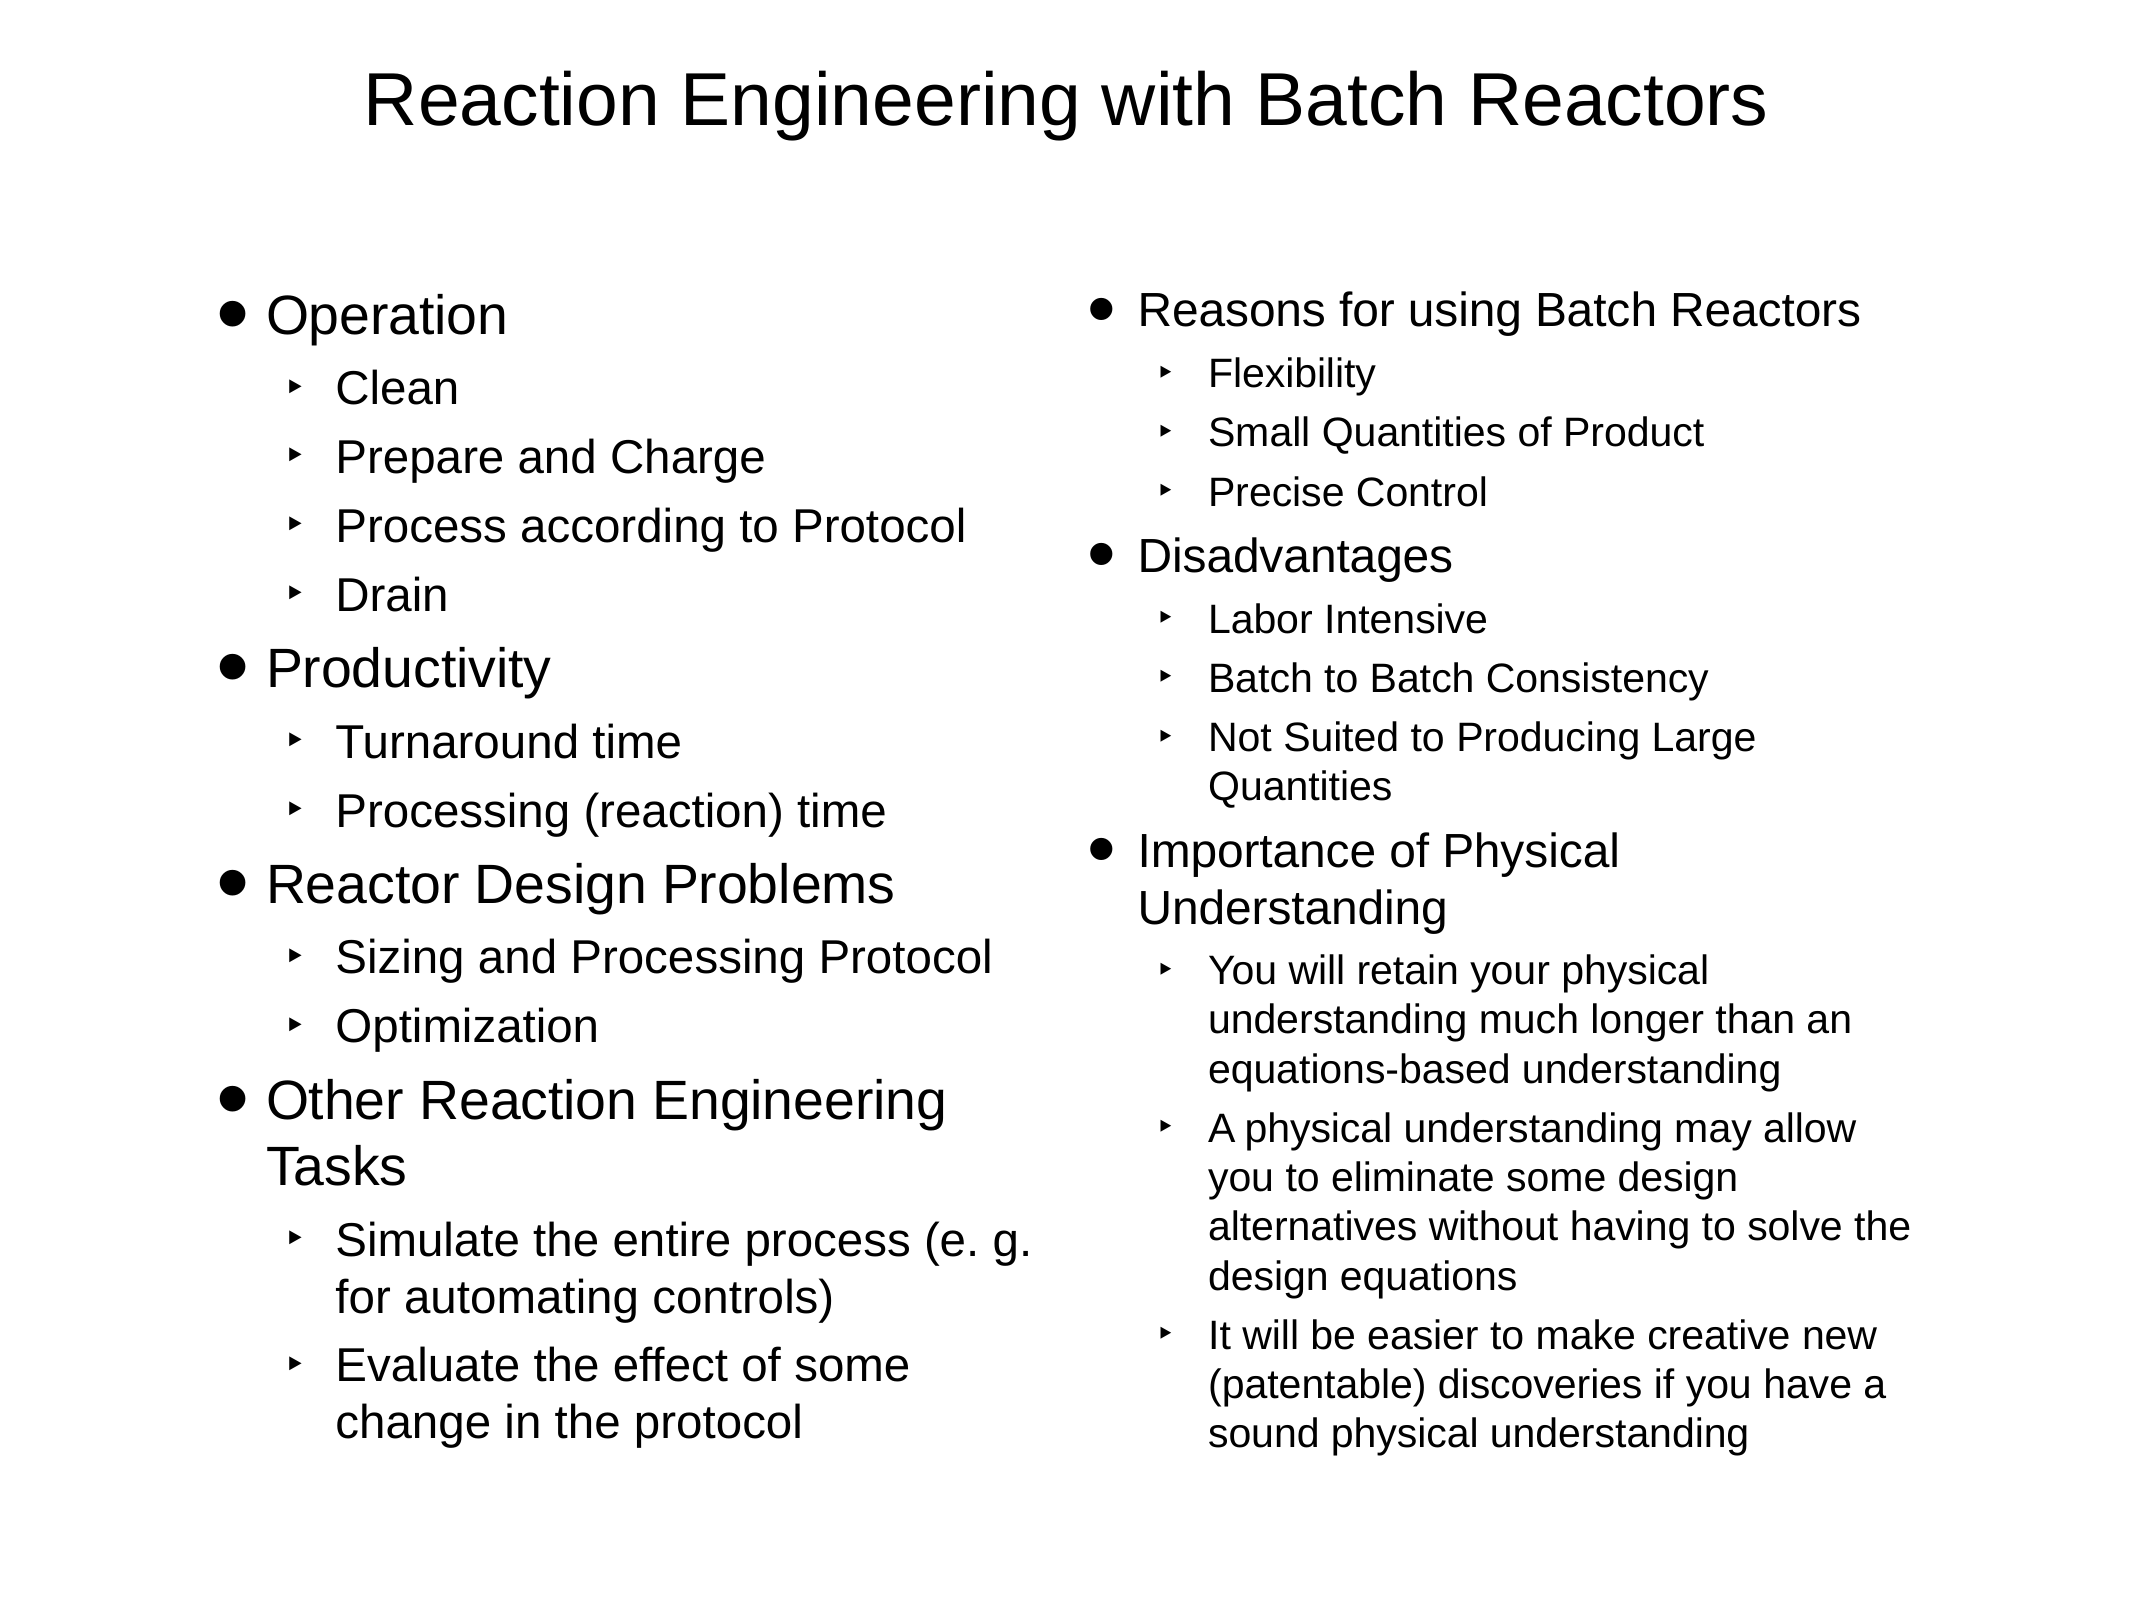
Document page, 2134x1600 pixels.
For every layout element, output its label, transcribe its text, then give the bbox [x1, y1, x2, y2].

list Reasons for using Batch Reactors Flexibility Small Quantities of Product Precise Control Disadvantages Labor Intensive Batch to Batch Consistency Not Suited to Producing Large Quantities Importance of Physical Understanding You will retain your physical understanding much longer than an equations-based understanding A physical understanding may allow you to eliminate some design alternatives without having to solve the design equations It will be easier to make creative new (patentable) discoveries if you have a sound physical understanding [1079, 270, 1925, 1467]
list Operation Clean Prepare and Charge Process according to Protocol Drain Productivity Turnaround time Processing (reaction) time Reactor Design Problems Sizing and Processing Protocol Optimization Other Reaction Engineering Tasks Simulate the entire process (e. g. for automating controls) Evaluate the effect of some change in the protocol [208, 270, 1055, 1467]
title Reaction Engineering with Batch Reactors [208, 41, 1925, 250]
